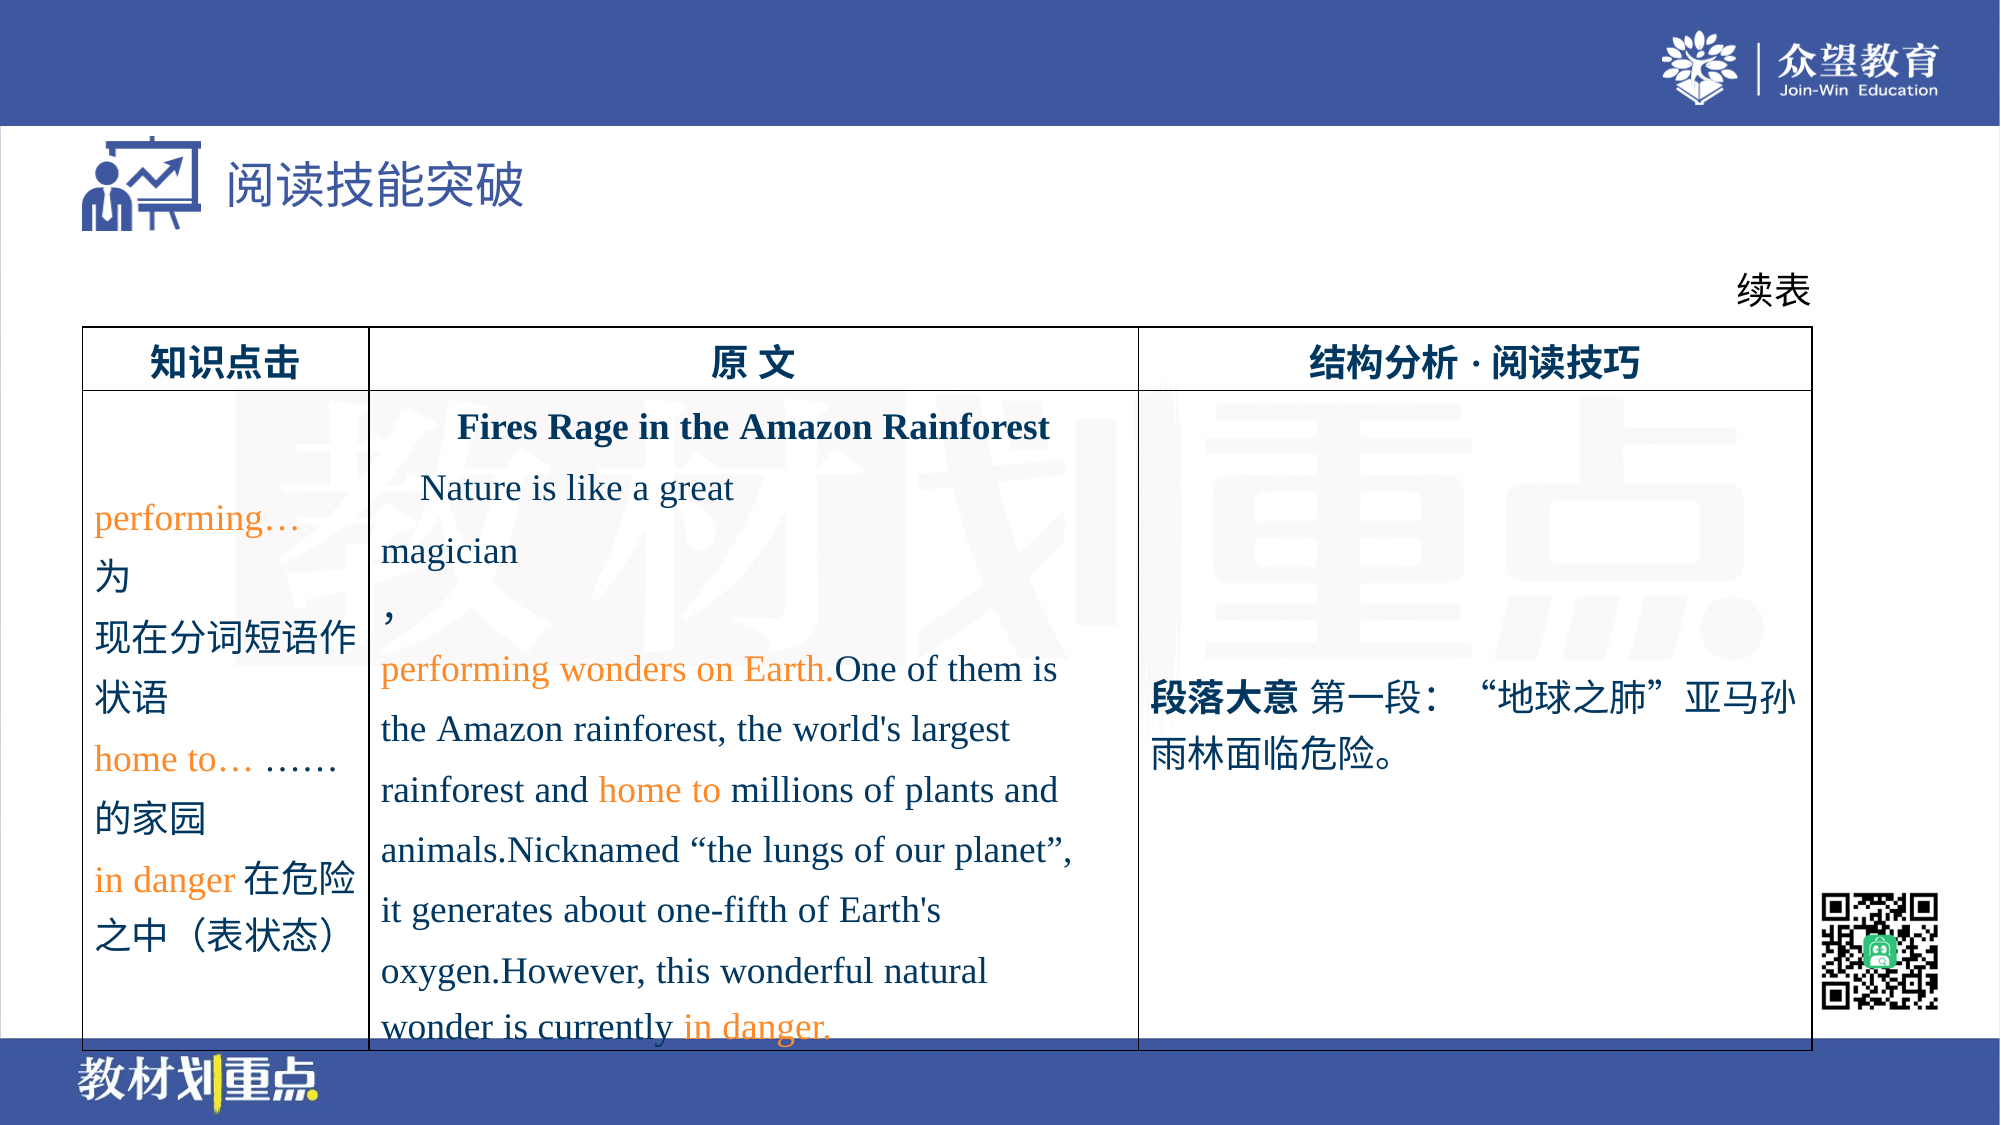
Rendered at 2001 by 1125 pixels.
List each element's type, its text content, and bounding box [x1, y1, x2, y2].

picture [0, 0, 2000, 1125]
text_box 续表 [1736, 247, 1812, 312]
